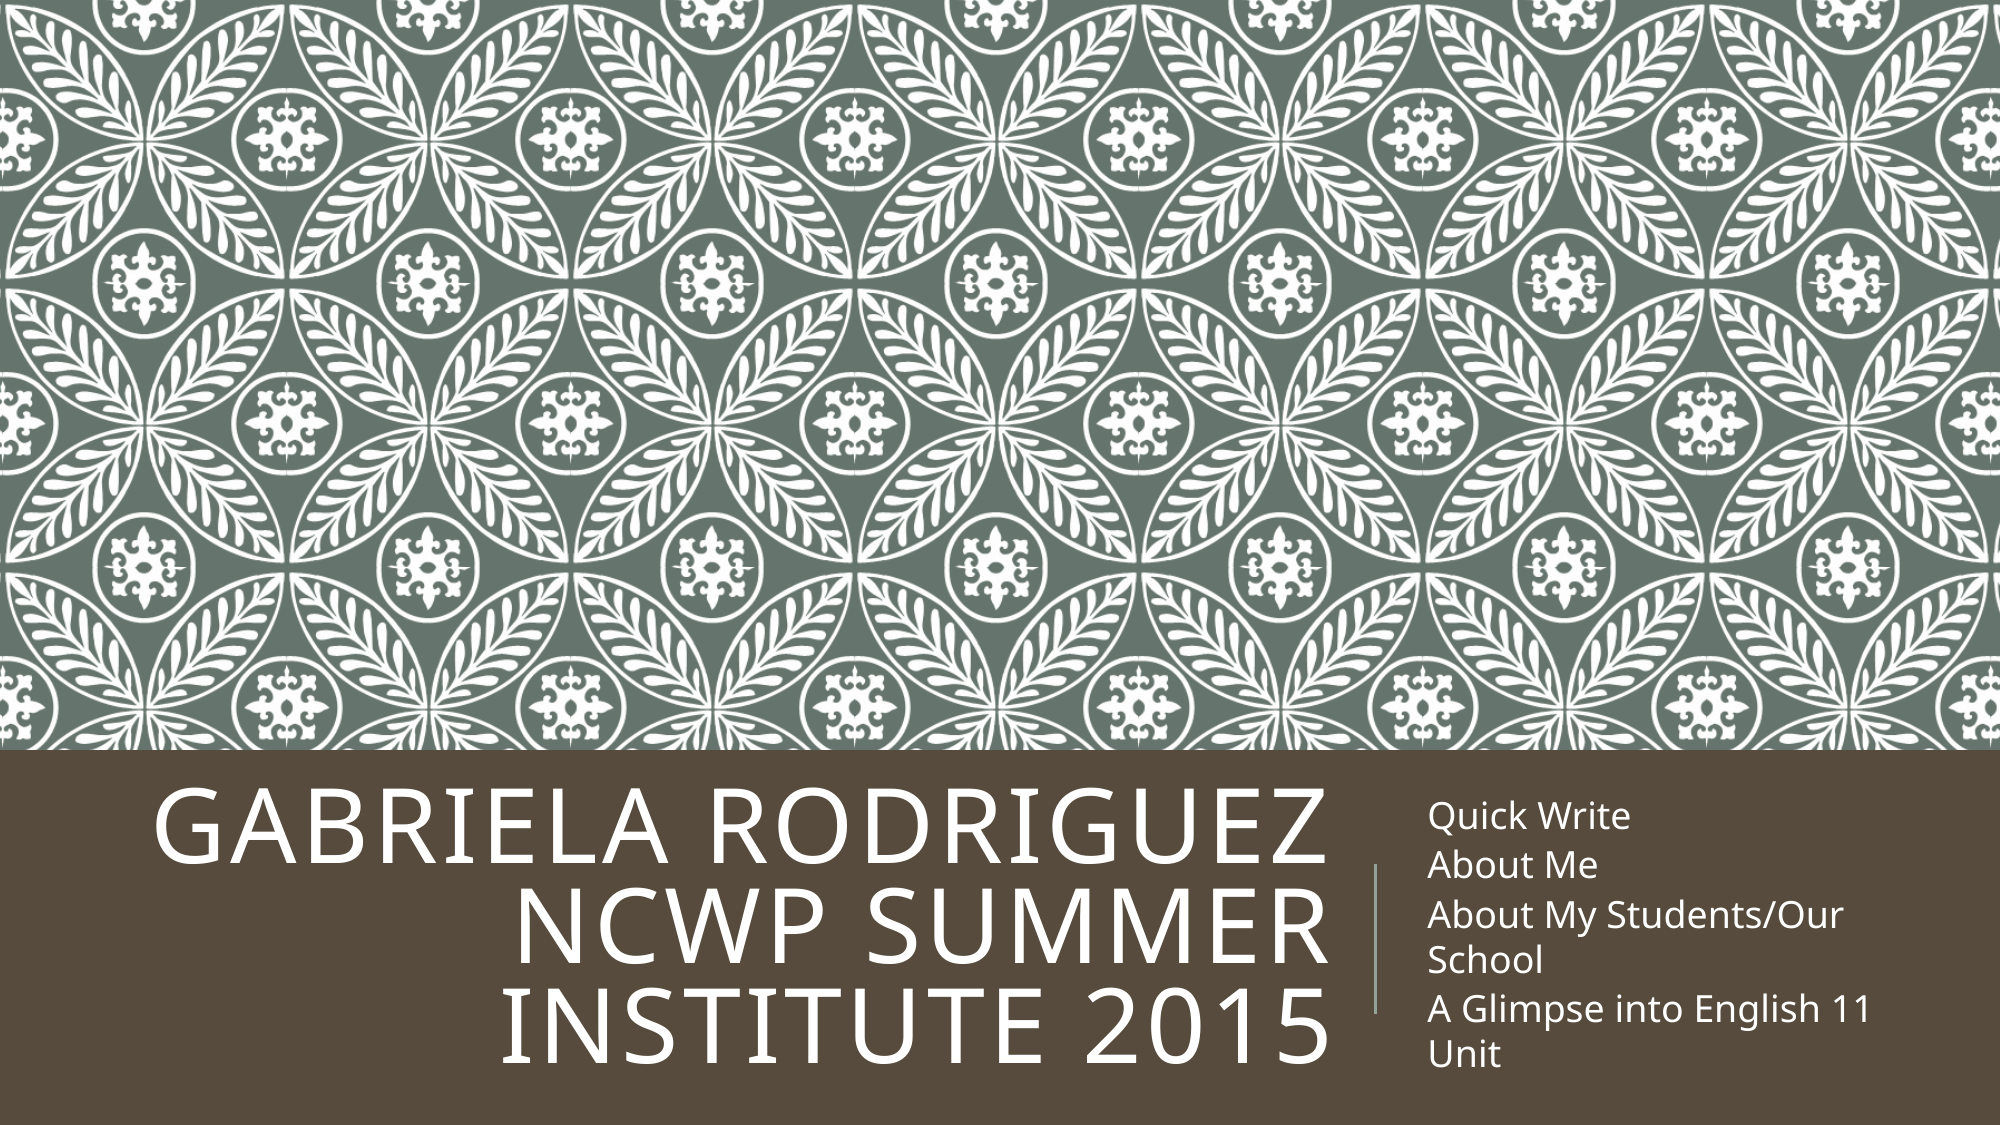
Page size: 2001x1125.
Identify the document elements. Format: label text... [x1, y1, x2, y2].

title Gabriela Rodriguez NCWP Summer Institute 2015 [75, 813, 1350, 1054]
subtitle Quick Write About Me About My Students/Our School A Glimpse into English 11 Unit [1412, 813, 1938, 1054]
